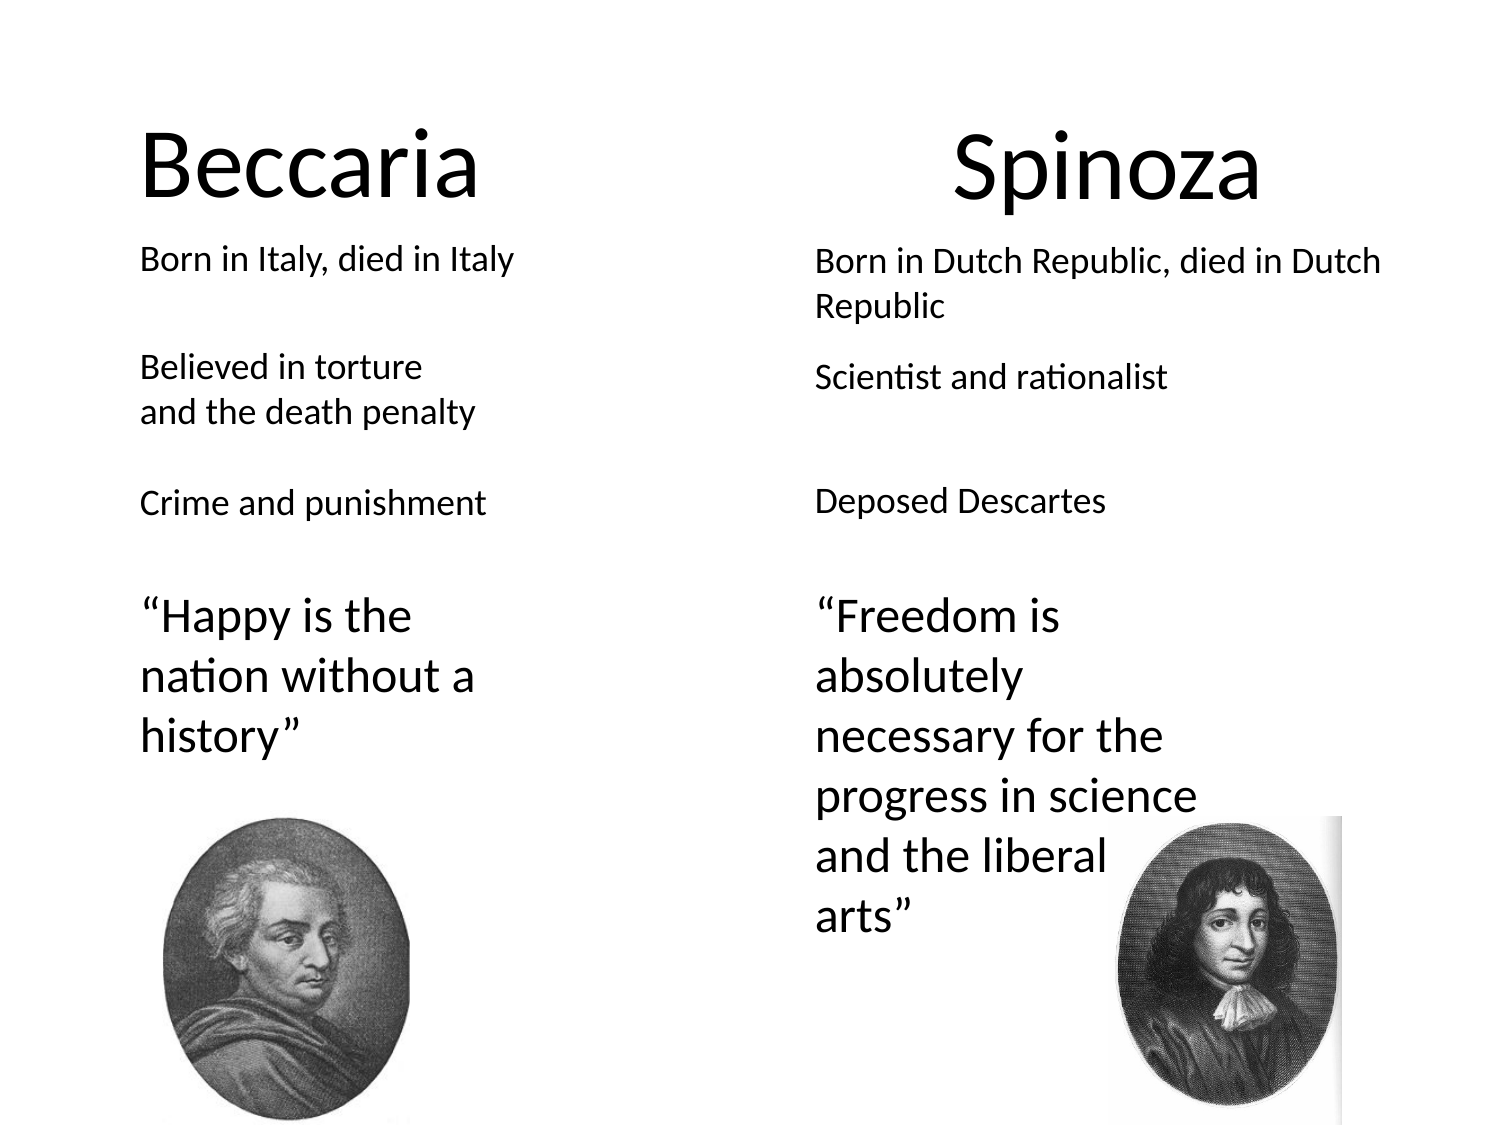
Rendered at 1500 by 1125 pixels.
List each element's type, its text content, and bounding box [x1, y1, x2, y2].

text_box Crime and punishment [124, 470, 650, 531]
text_box Believed in torture and the death penalty [124, 334, 500, 440]
text_box Deposed Descartes [799, 468, 1188, 529]
picture [162, 810, 410, 1125]
picture [1107, 816, 1342, 1125]
text_box Born in Dutch Republic, died in Dutch Republic [799, 228, 1413, 334]
text_box “Happy is the nation without a history” [125, 574, 550, 770]
text_box Beccaria [124, 90, 650, 226]
text_box “Freedom is absolutely necessary for the progress in science and the liberal arts” [800, 574, 1225, 950]
text_box Born in Italy, died in Italy [124, 226, 588, 287]
text_box Scientist and rationalist [799, 344, 1338, 405]
text_box Spinoza [937, 92, 1500, 228]
